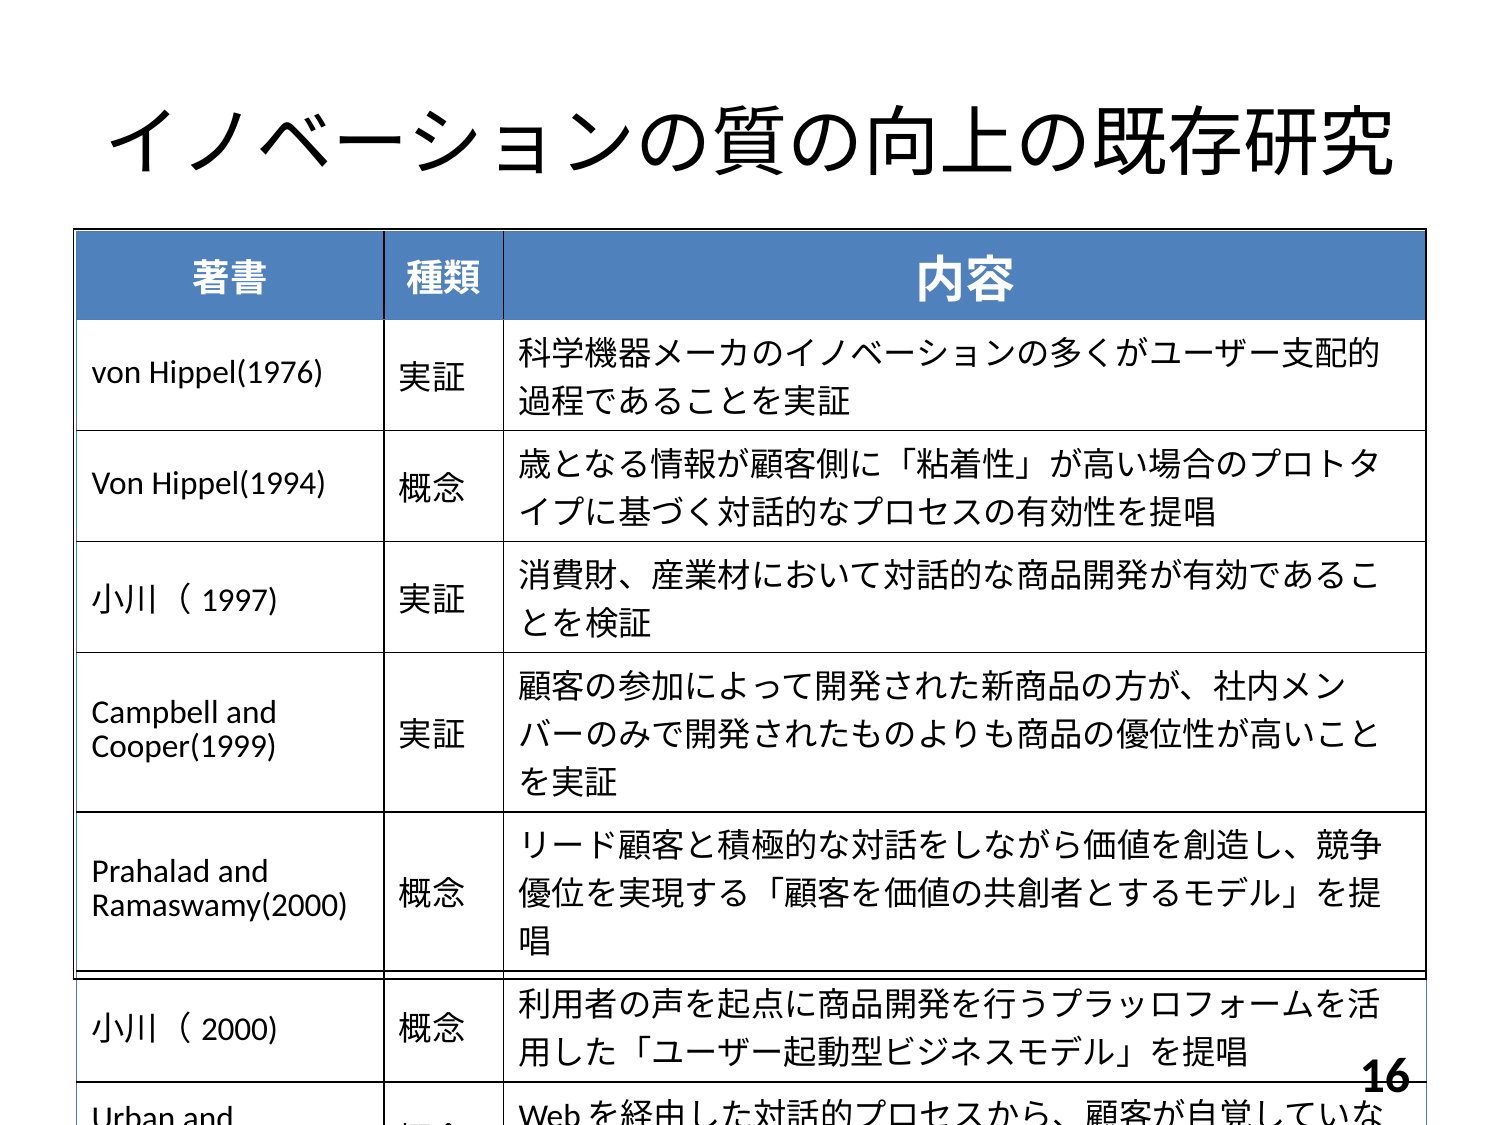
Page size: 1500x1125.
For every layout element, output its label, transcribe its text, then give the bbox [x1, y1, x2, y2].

table_cell 概念 [385, 980, 503, 1081]
table_cell Urban and Hauser(2004) [77, 1083, 383, 1125]
table_cell 概念 [385, 1083, 503, 1125]
table_cell Webを経由した対話的プロセスから、顧客が自覚していない未充足のニーズを発見する調査手法を提唱 [504, 1083, 1426, 1125]
title イノベーションの質の向上の既存研究 [75, 45, 1425, 228]
slide_number 16 [1074, 1042, 1425, 1103]
table_header [74, 230, 1425, 978]
table_cell 小川（2000) [77, 980, 383, 1081]
table_cell 利用者の声を起点に商品開発を行うプラッロフォームを活用した「ユーザー起動型ビジネスモデル」を提唱 [504, 980, 1426, 1081]
